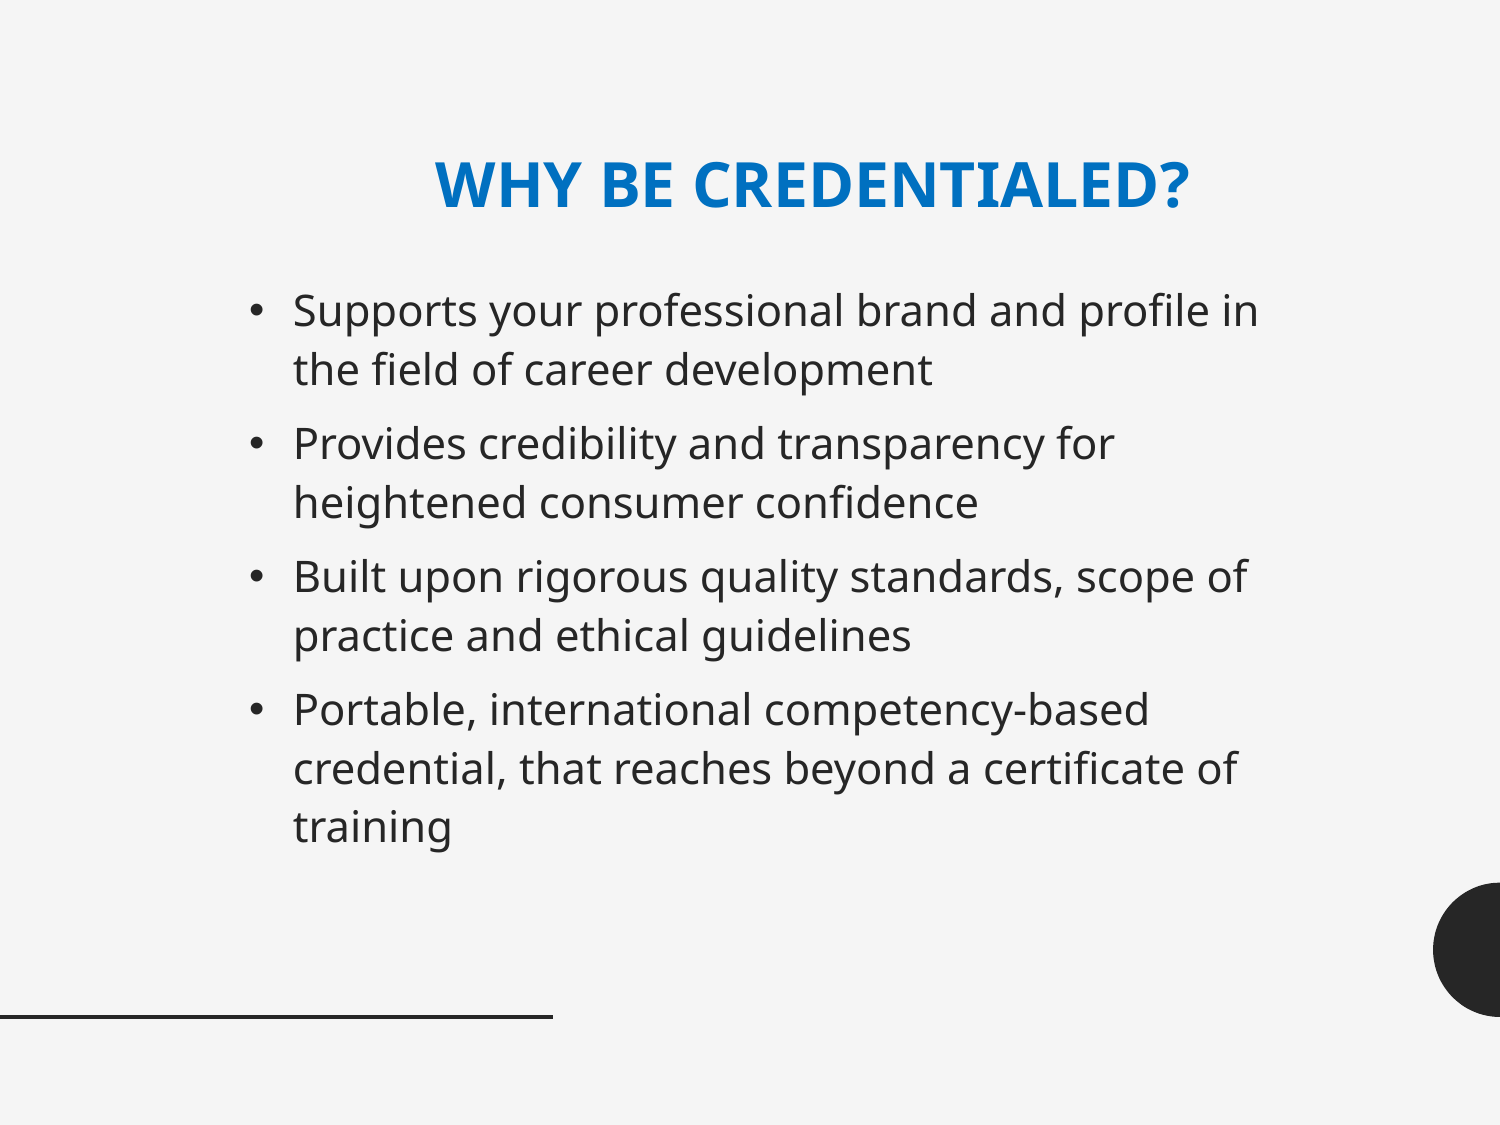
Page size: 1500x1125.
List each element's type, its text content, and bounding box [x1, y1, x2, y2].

text_box WHY BE CREDENTIALED? [297, 131, 1329, 235]
list Supports your professional brand and profile in the field of career development Provides credibility and transparency for heightened consumer confidence Built upon rigorous quality standards, scope of practice and ethical guidelines Portable, international competency-based credential, that reaches beyond a certificate of training [234, 269, 1329, 861]
